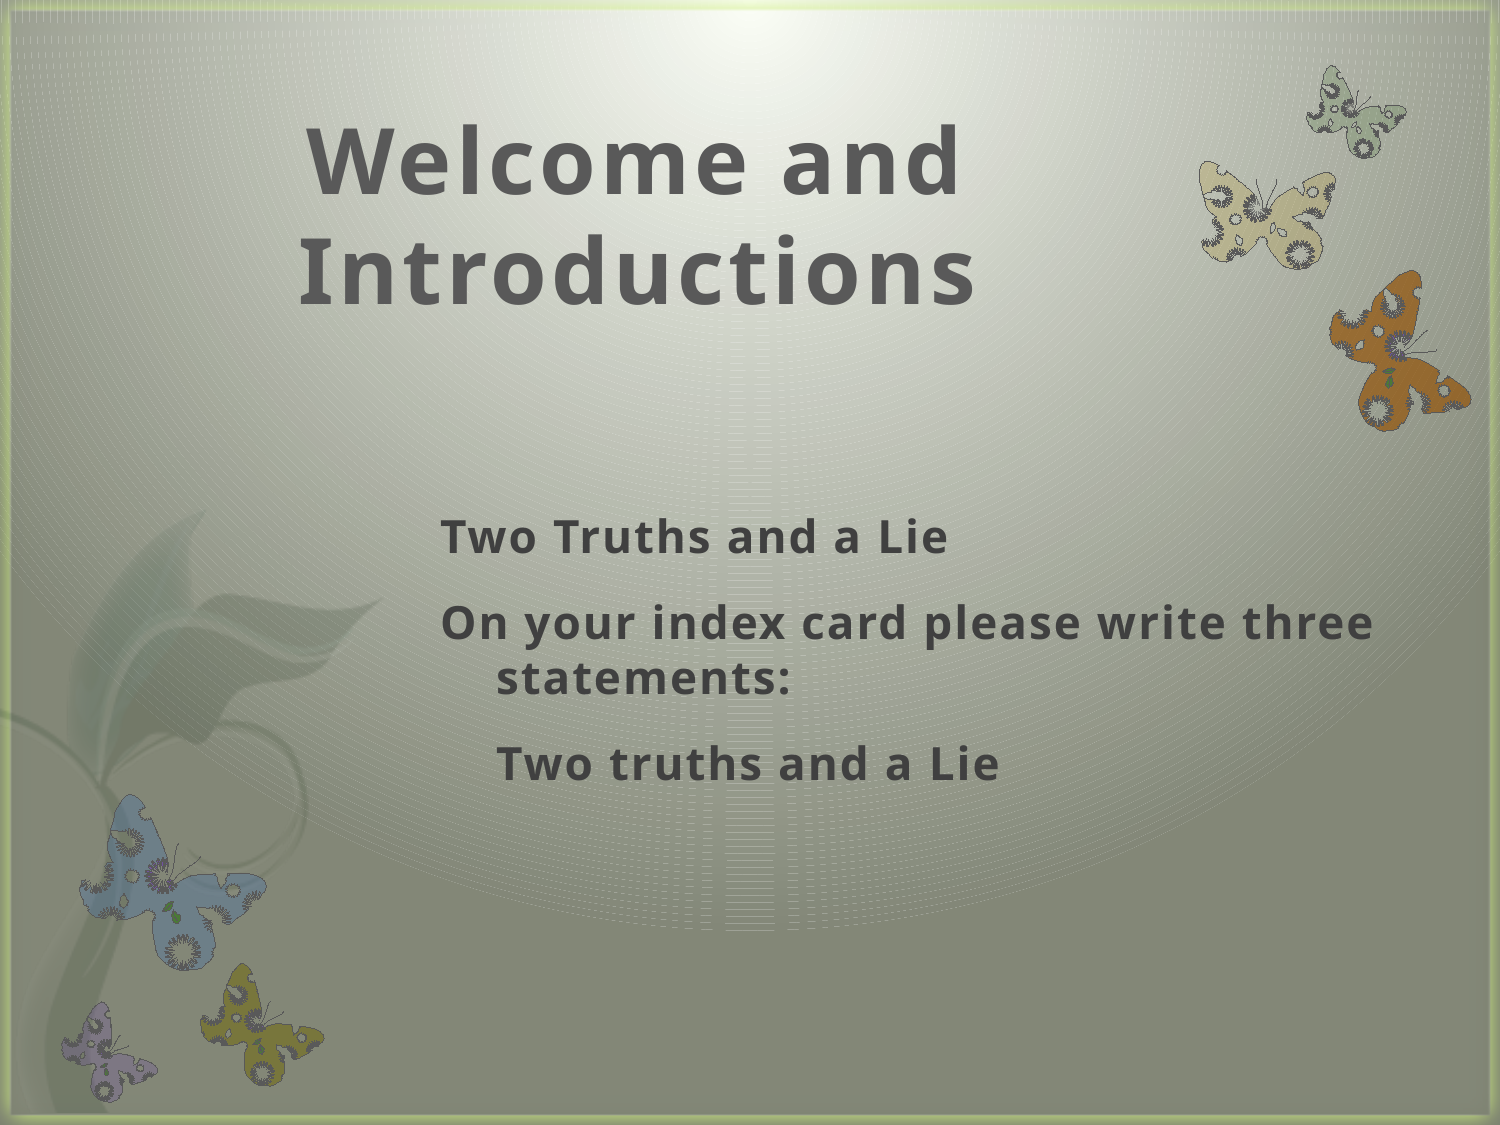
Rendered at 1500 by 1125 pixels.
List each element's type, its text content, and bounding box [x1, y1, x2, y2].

title Welcome and Introductions [75, 75, 1200, 350]
picture [0, 474, 402, 1113]
list Two Truths and a Lie On your index card please write three statements: Two truths and a Lie [425, 500, 1400, 888]
